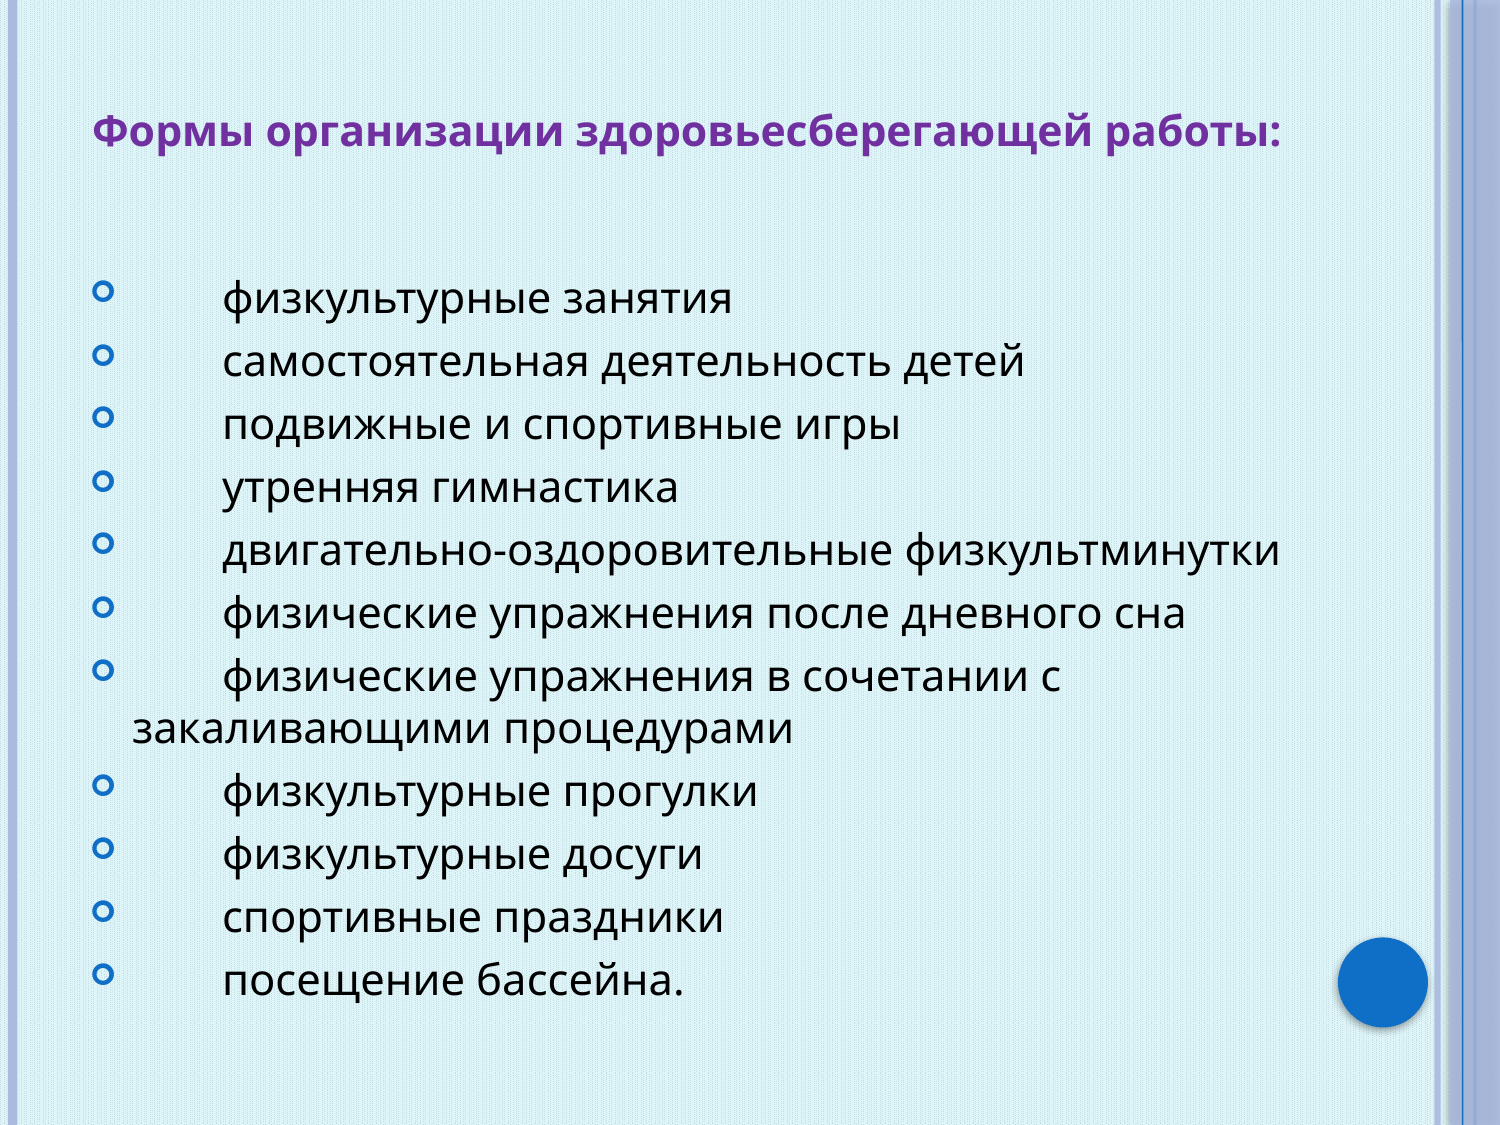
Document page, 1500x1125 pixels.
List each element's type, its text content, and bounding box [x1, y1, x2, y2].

list физкультурные занятия самостоятельная деятельность детей подвижные и спортивные игры утренняя гимнастика двигательно-оздоровительные физкультминутки физические упражнения после дневного сна физические упражнения в сочетании с закаливающими процедурами физкультурные прогулки физкультурные досуги спортивные праздники посещение бассейна. [75, 262, 1300, 1062]
title Формы организации здоровьесберегающей работы: [75, 45, 1300, 233]
